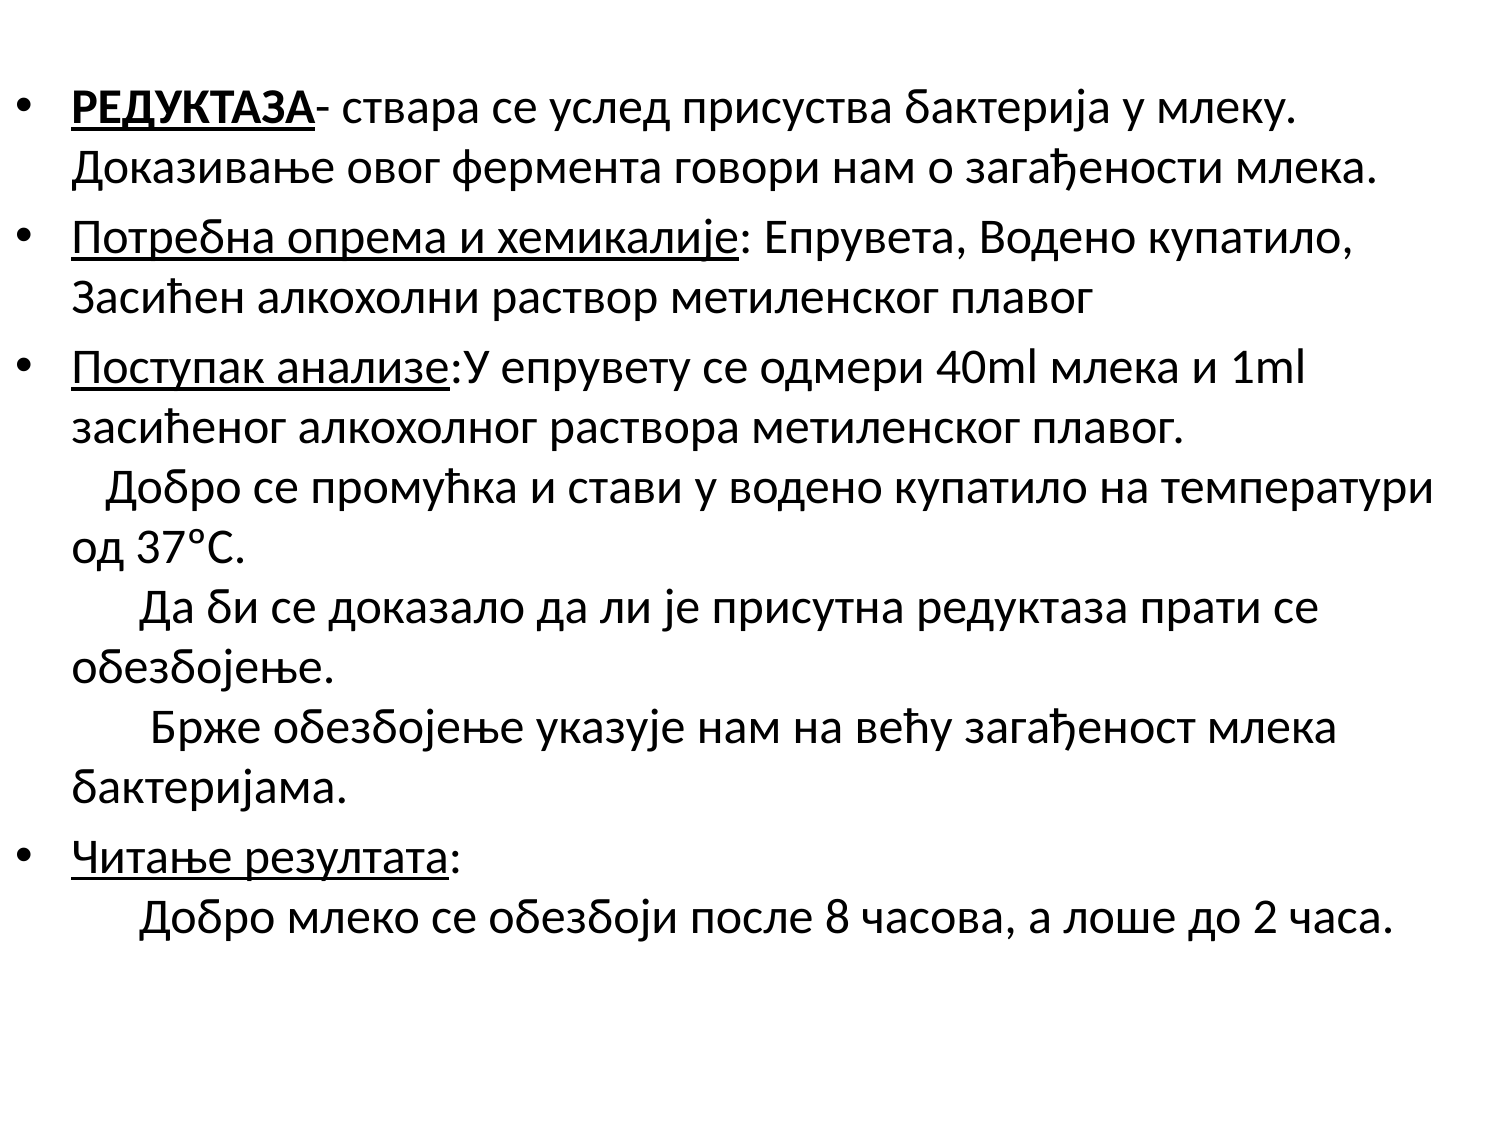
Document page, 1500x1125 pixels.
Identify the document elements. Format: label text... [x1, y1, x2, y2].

list РЕДУКТАЗА- ствара се услед присуства бактерија у млеку. Доказивање овог фермента говори нам о загађености млека. Потребна опрема и хемикалије: Епрувета, Водено купатило, Засићен алкохолни раствор метиленског плавог Поступак анализе:У епрувету се одмери 40ml млека и 1ml засићеног алкохолног раствора метиленског плавог. Добро се промућка и стави у водено купатило на температури од 37ºС. Да би се доказало да ли је присутна редуктаза прати се обезбојење. Брже обезбојење указује нам на већу загађеност млека бактеријама. Читање резултата: Добро млеко се обезбоји после 8 часова, а лоше до 2 часа. [0, 66, 1500, 1125]
